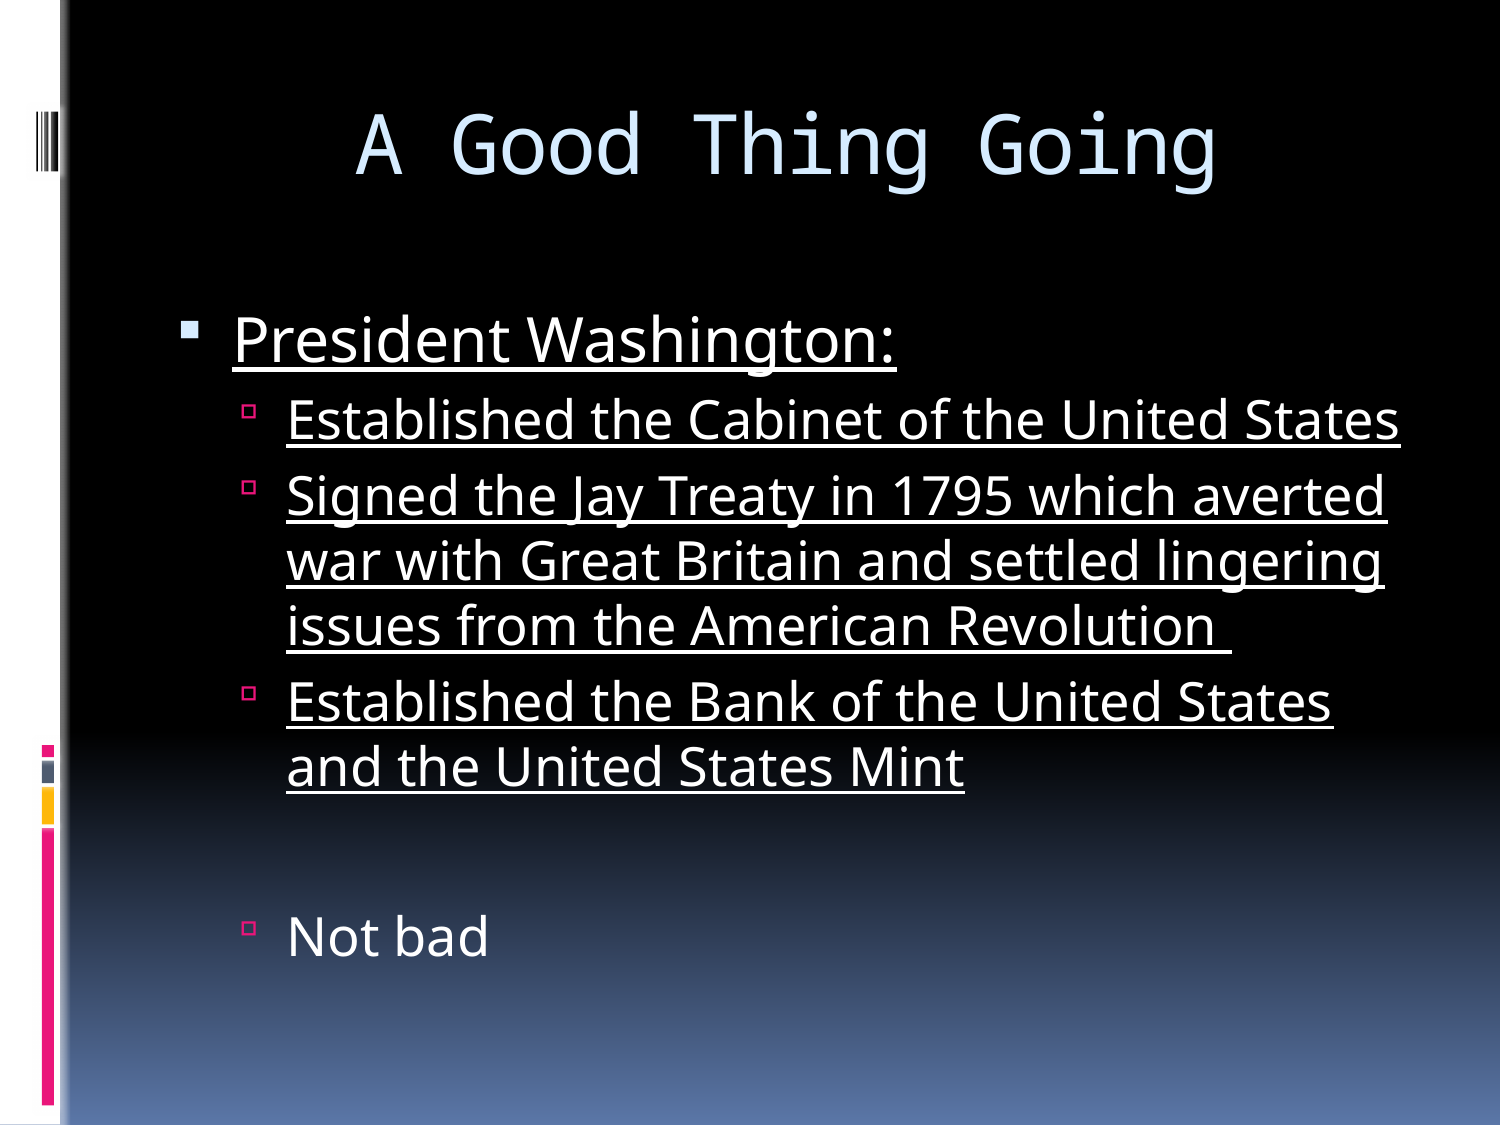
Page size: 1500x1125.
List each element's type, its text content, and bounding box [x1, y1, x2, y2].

title A Good Thing Going [150, 83, 1425, 234]
list President Washington: Established the Cabinet of the United States Signed the Jay Treaty in 1795 which averted war with Great Britain and settled lingering issues from the American Revolution Established the Bank of the United States and the United States Mint Not bad [150, 292, 1425, 1043]
